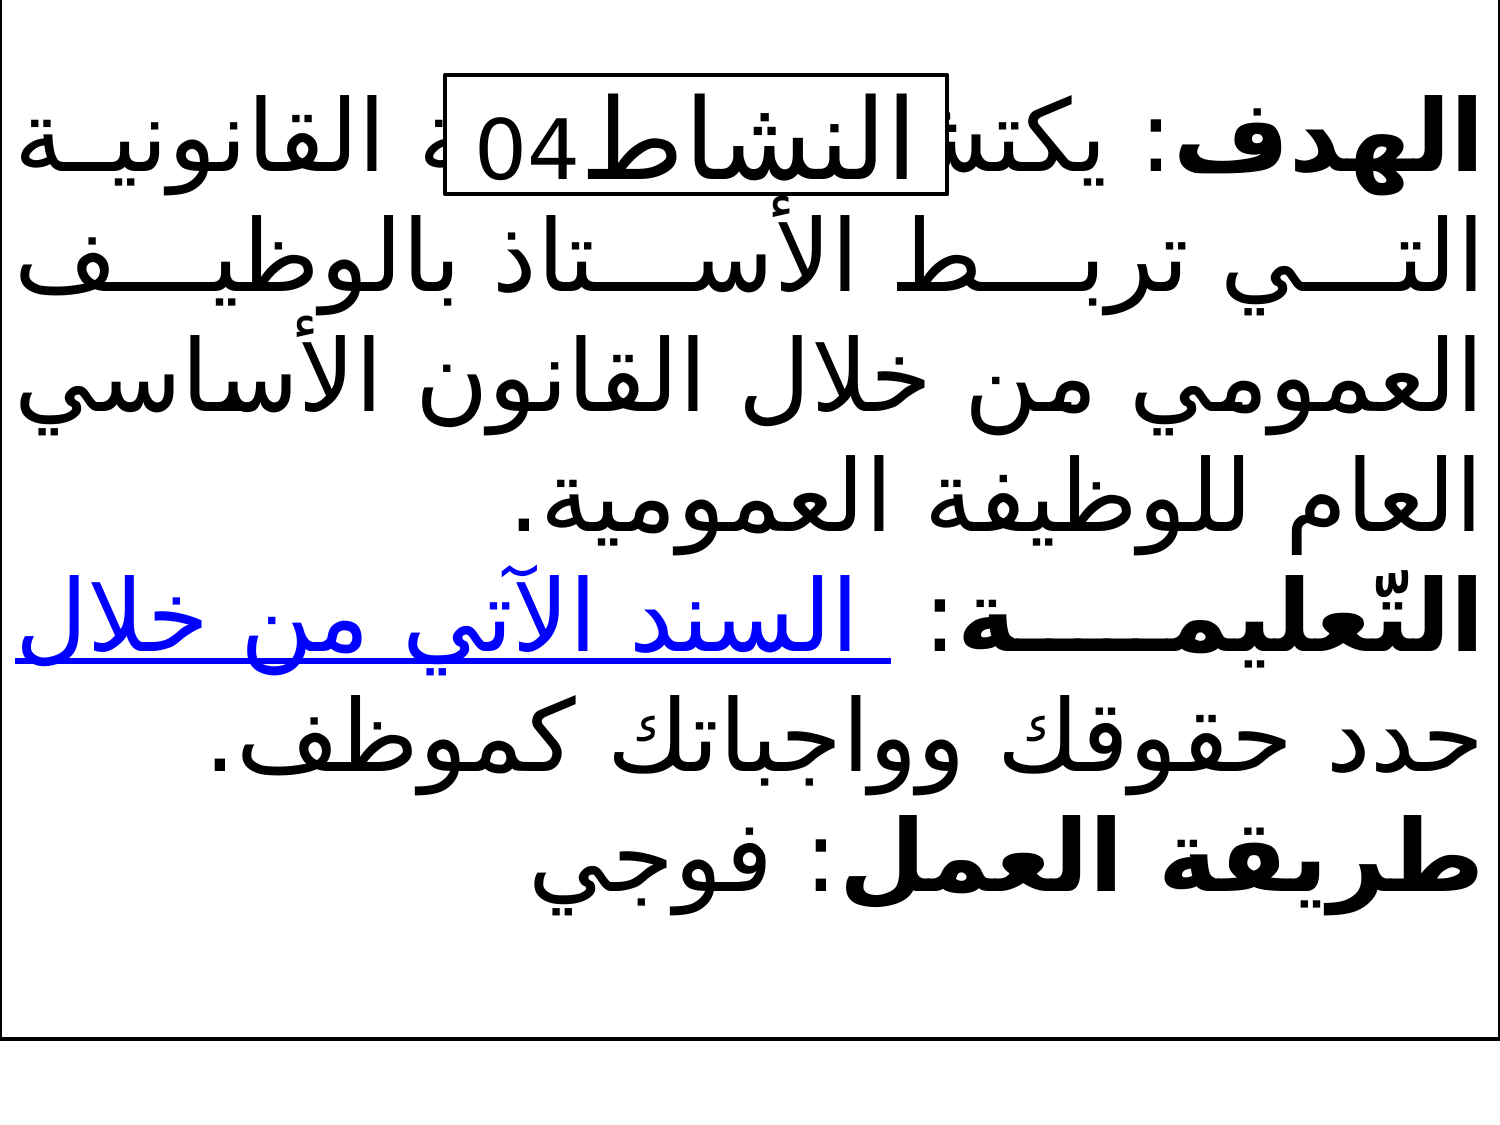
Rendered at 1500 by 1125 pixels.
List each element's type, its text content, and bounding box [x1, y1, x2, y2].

text_box الهدف: يكتشف العلاقة القانونية التي تربط الأستاذ بالوظيف العمومي من خلال القانون الأساسي العام للوظيفة العمومية. التّعليمة: من خلال السند الآتي حدد حقوقك وواجباتك كموظف. طريقة العمل: فوجي [0, 0, 1500, 1041]
text_box النشاط04 [443, 73, 949, 196]
